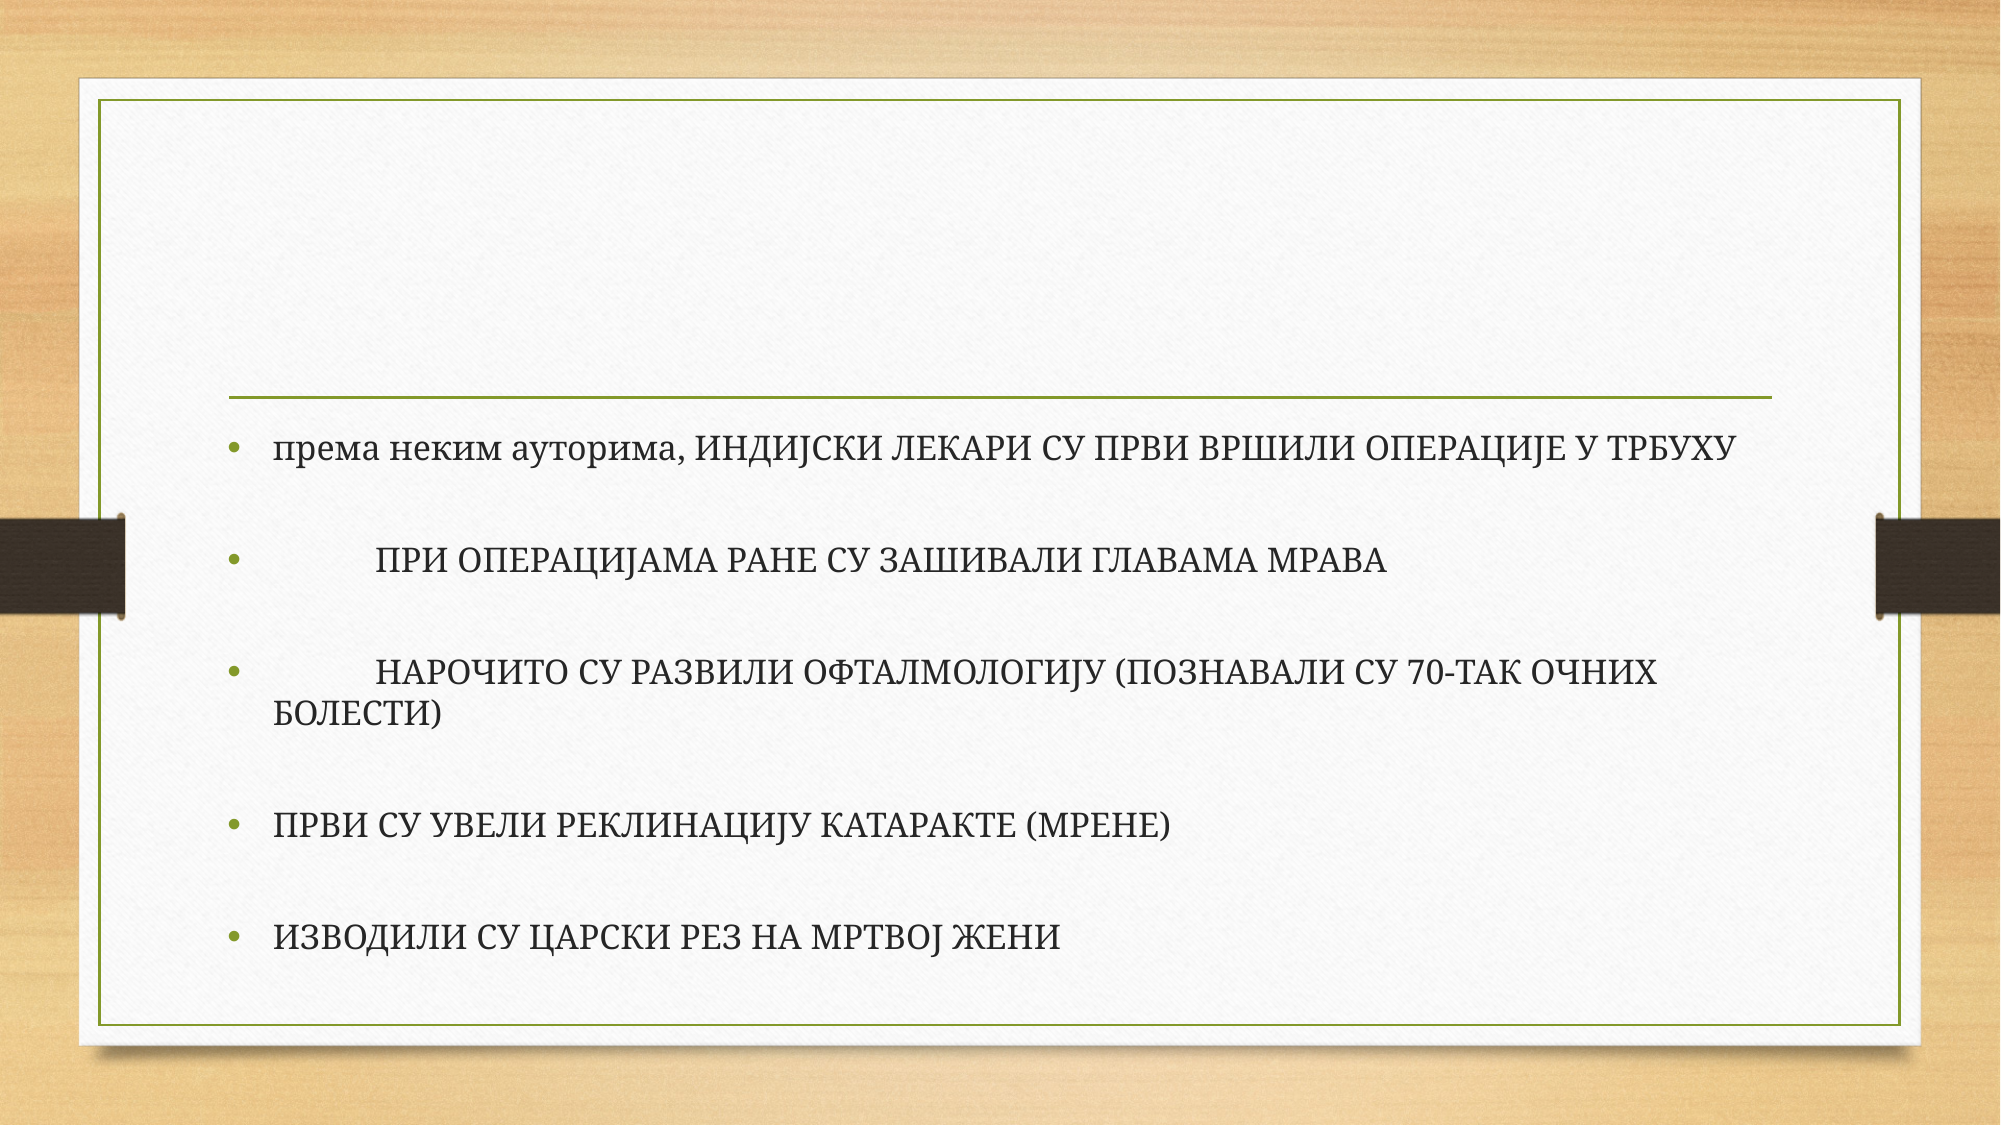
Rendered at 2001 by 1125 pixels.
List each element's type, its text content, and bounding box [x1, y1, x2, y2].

picture [0, 0, 2001, 1125]
list према неким ауторима, ИНДИЈСКИ ЛЕКАРИ СУ ПРВИ ВРШИЛИ ОПЕРАЦИЈЕ У ТРБУХУ ПРИ ОПЕРАЦИЈАМА РАНЕ СУ ЗАШИВАЛИ ГЛАВАМА МРАВА НАРОЧИТО СУ РАЗВИЛИ ОФТАЛМОЛОГИЈУ (ПОЗНАВАЛИ СУ 70-ТАК ОЧНИХ БОЛЕСТИ) ПРВИ СУ УВЕЛИ РЕКЛИНАЦИЈУ КАТАРАКТЕ (МРЕНЕ) ИЗВОДИЛИ СУ ЦАРСКИ РЕЗ НА МРТВОЈ ЖЕНИ [212, 419, 1788, 964]
